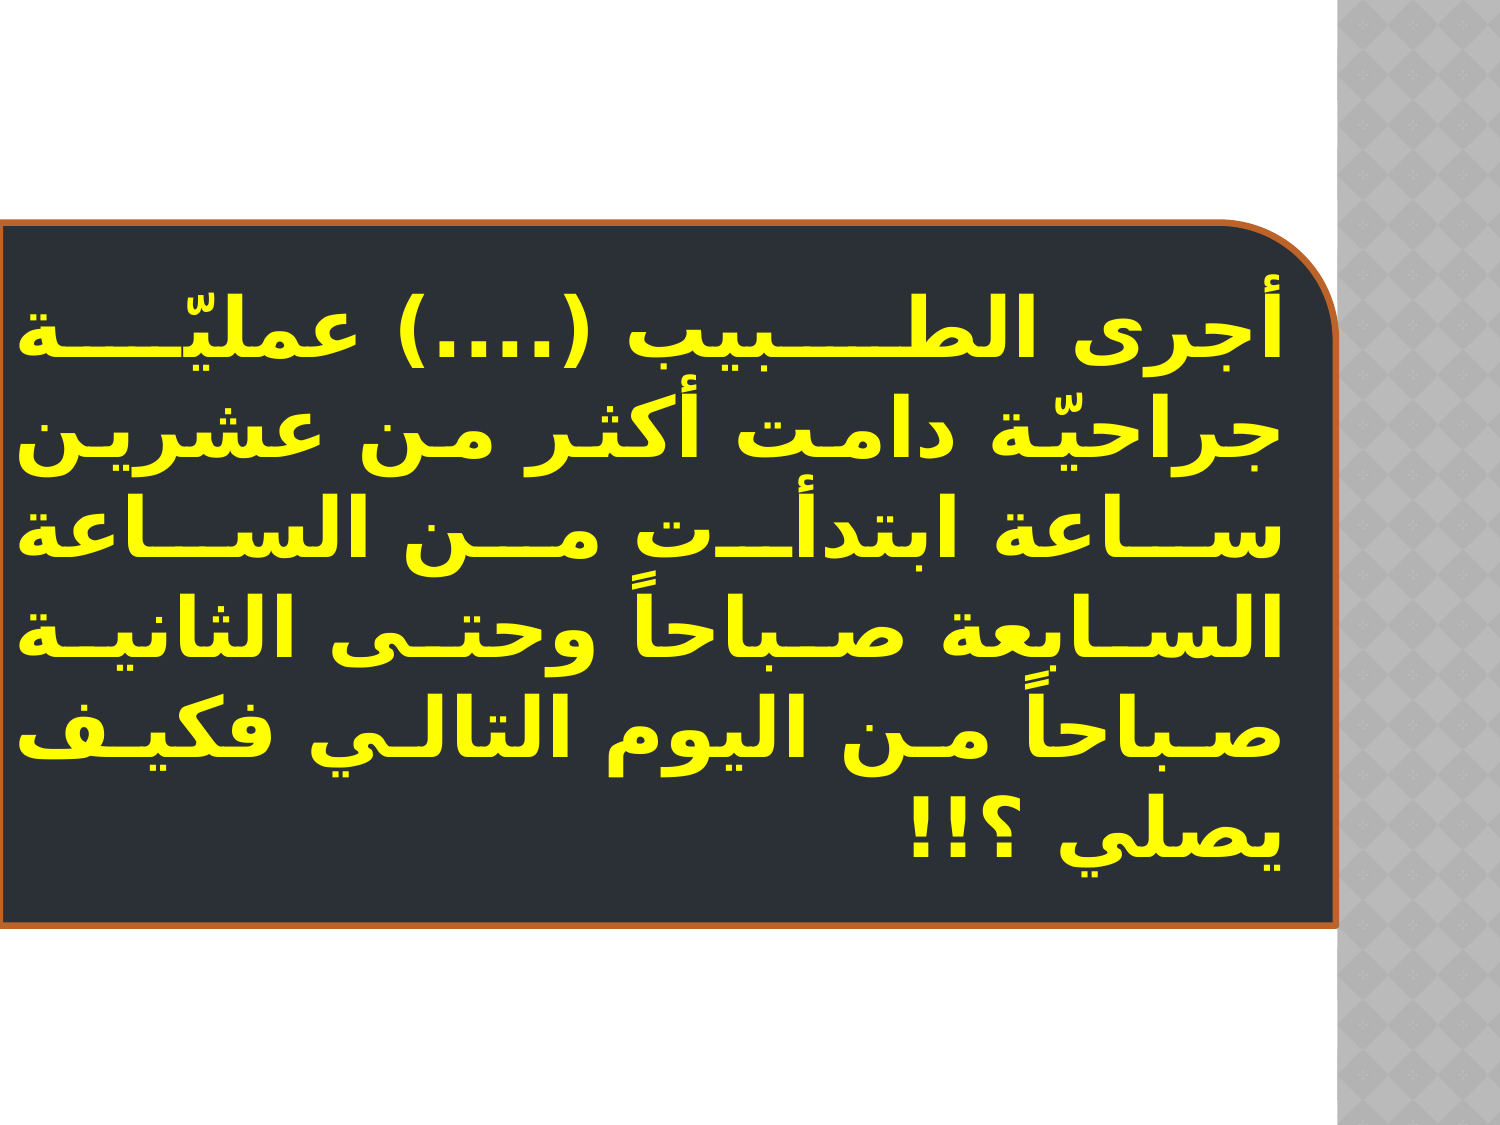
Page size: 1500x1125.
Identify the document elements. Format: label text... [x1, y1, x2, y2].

text_box أجرى الطبيب (....) عمليّة جراحيّة دامت أكثر من عشرين ساعة ابتدأت من الساعة السابعة صباحاً وحتى الثانية صباحاً من اليوم التالي فكيف يصلي ؟!! [0, 219, 1340, 929]
